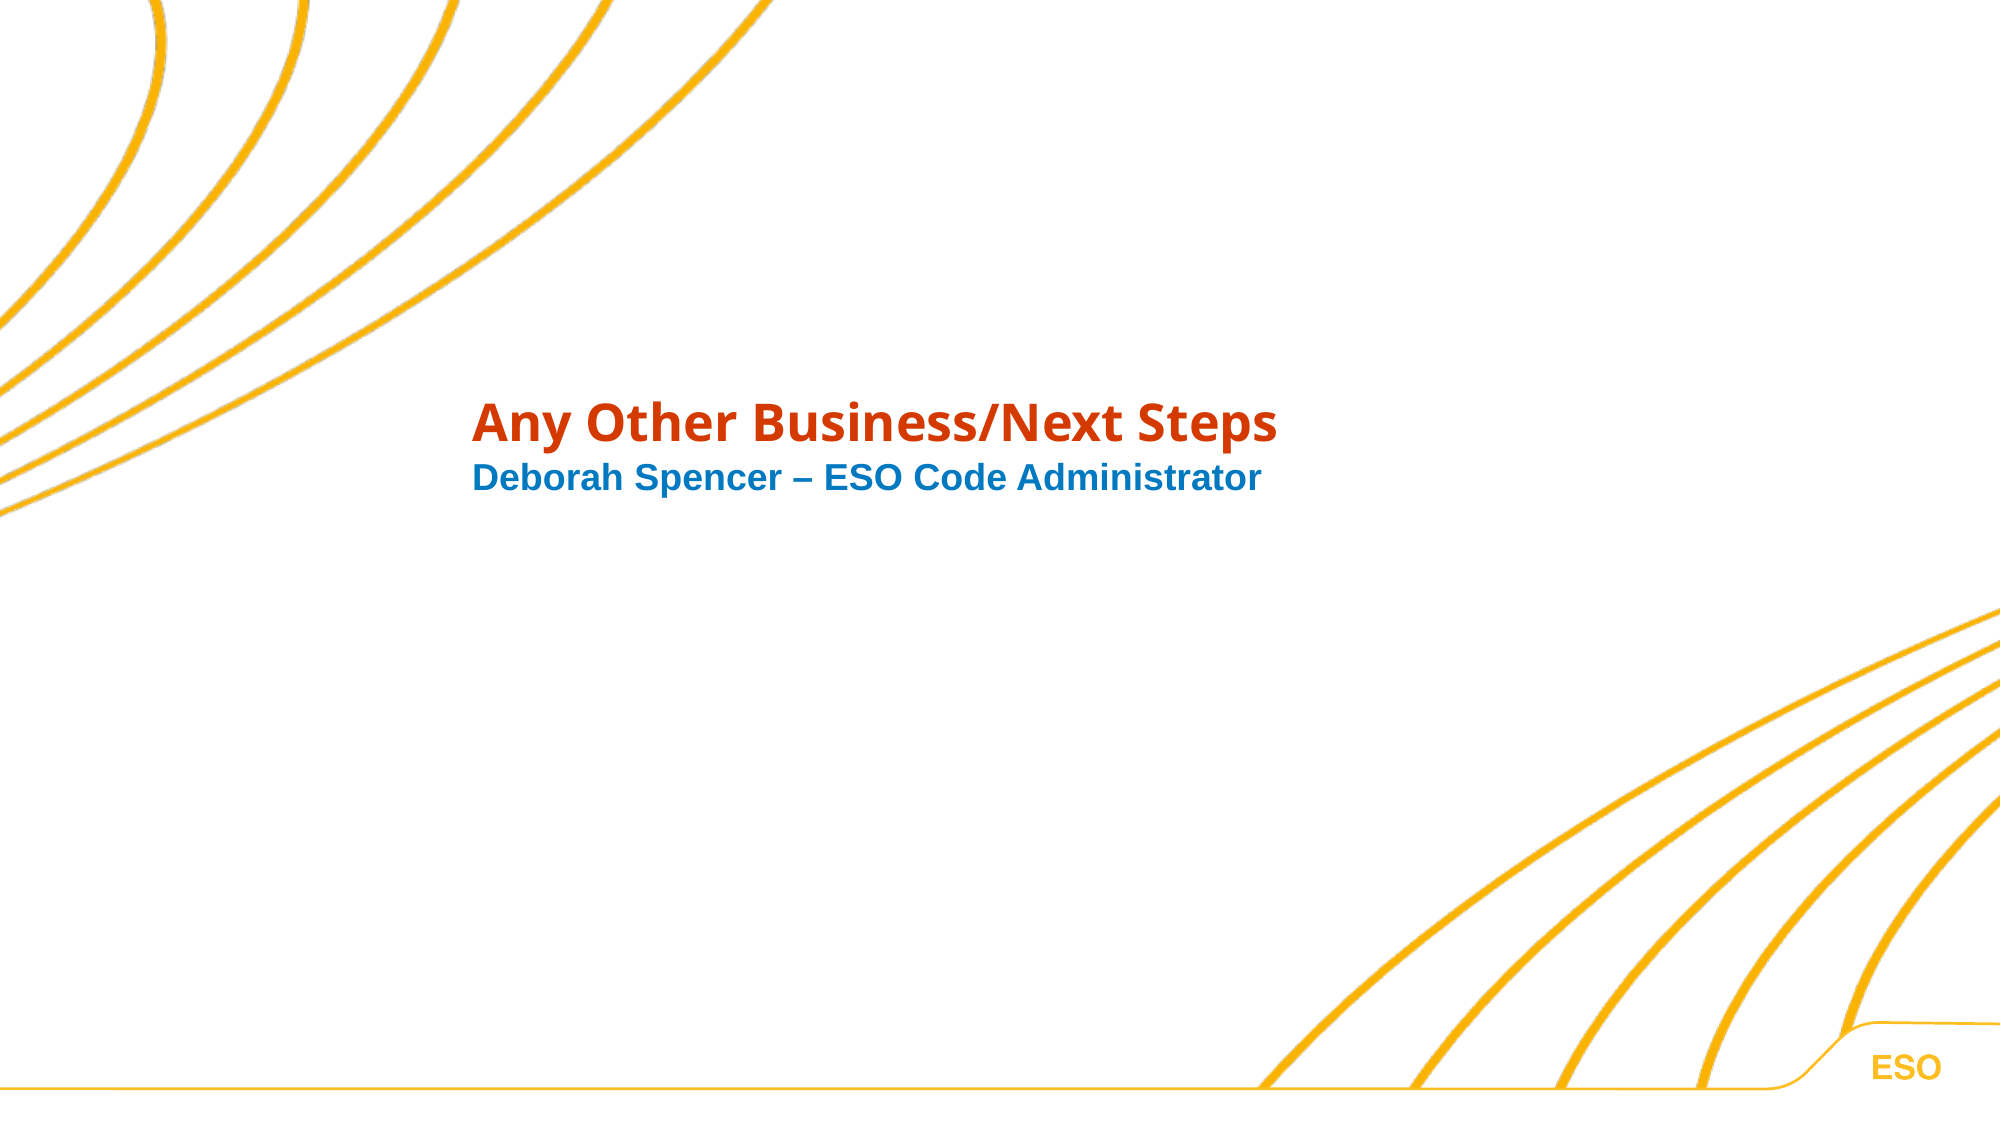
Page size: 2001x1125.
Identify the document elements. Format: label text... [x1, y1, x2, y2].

picture [1126, 488, 2000, 1087]
list Any Other Business/Next Steps [457, 389, 1543, 447]
picture [1873, 1054, 1941, 1080]
picture [0, 0, 874, 637]
list Deborah Spencer – ESO Code Administrator [457, 450, 1619, 727]
